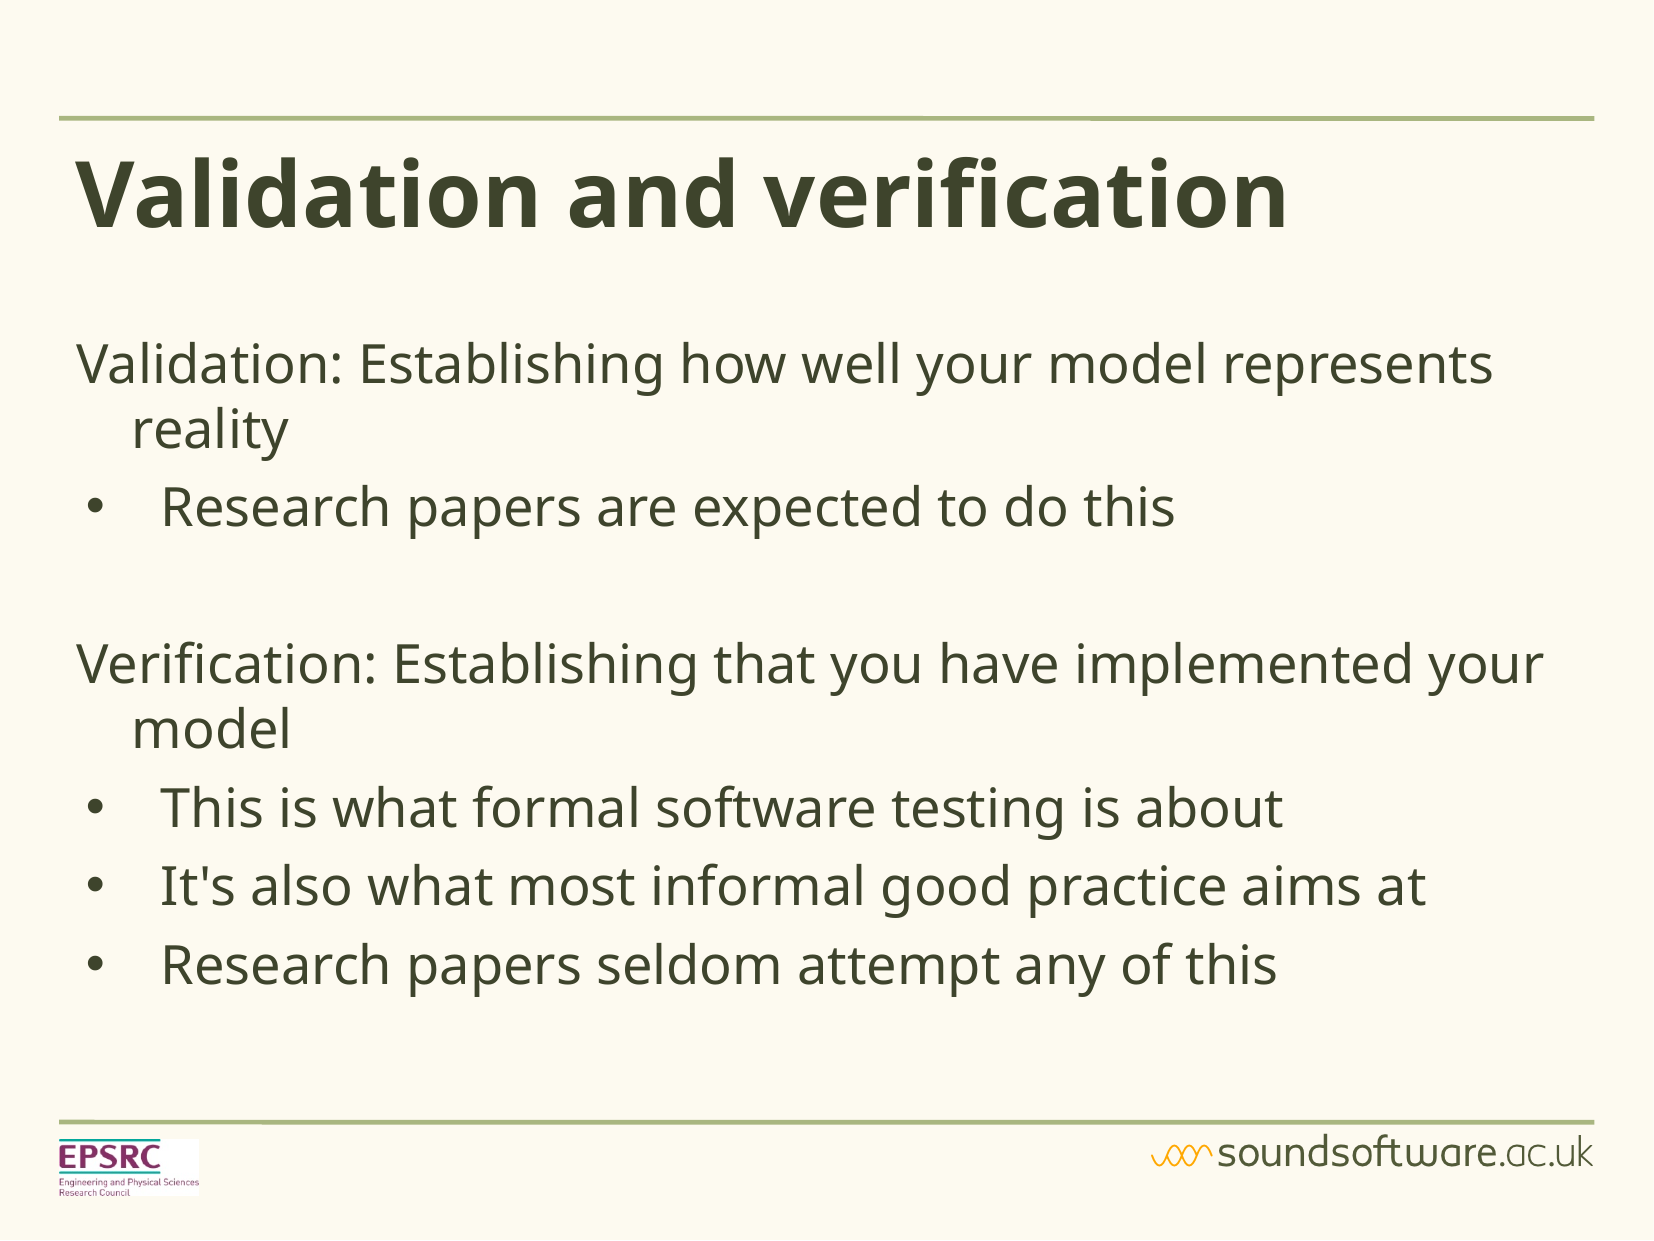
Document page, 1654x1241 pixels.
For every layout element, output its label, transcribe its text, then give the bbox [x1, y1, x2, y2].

picture [59, 1139, 199, 1196]
title Validation and verification [59, 118, 1592, 264]
list Validation: Establishing how well your model represents reality Research papers are expected to do this Verification: Establishing that you have implemented your model This is what formal software testing is about It's also what most informal good practice aims at Research papers seldom attempt any of this [59, 321, 1592, 1138]
picture [1151, 1133, 1593, 1167]
